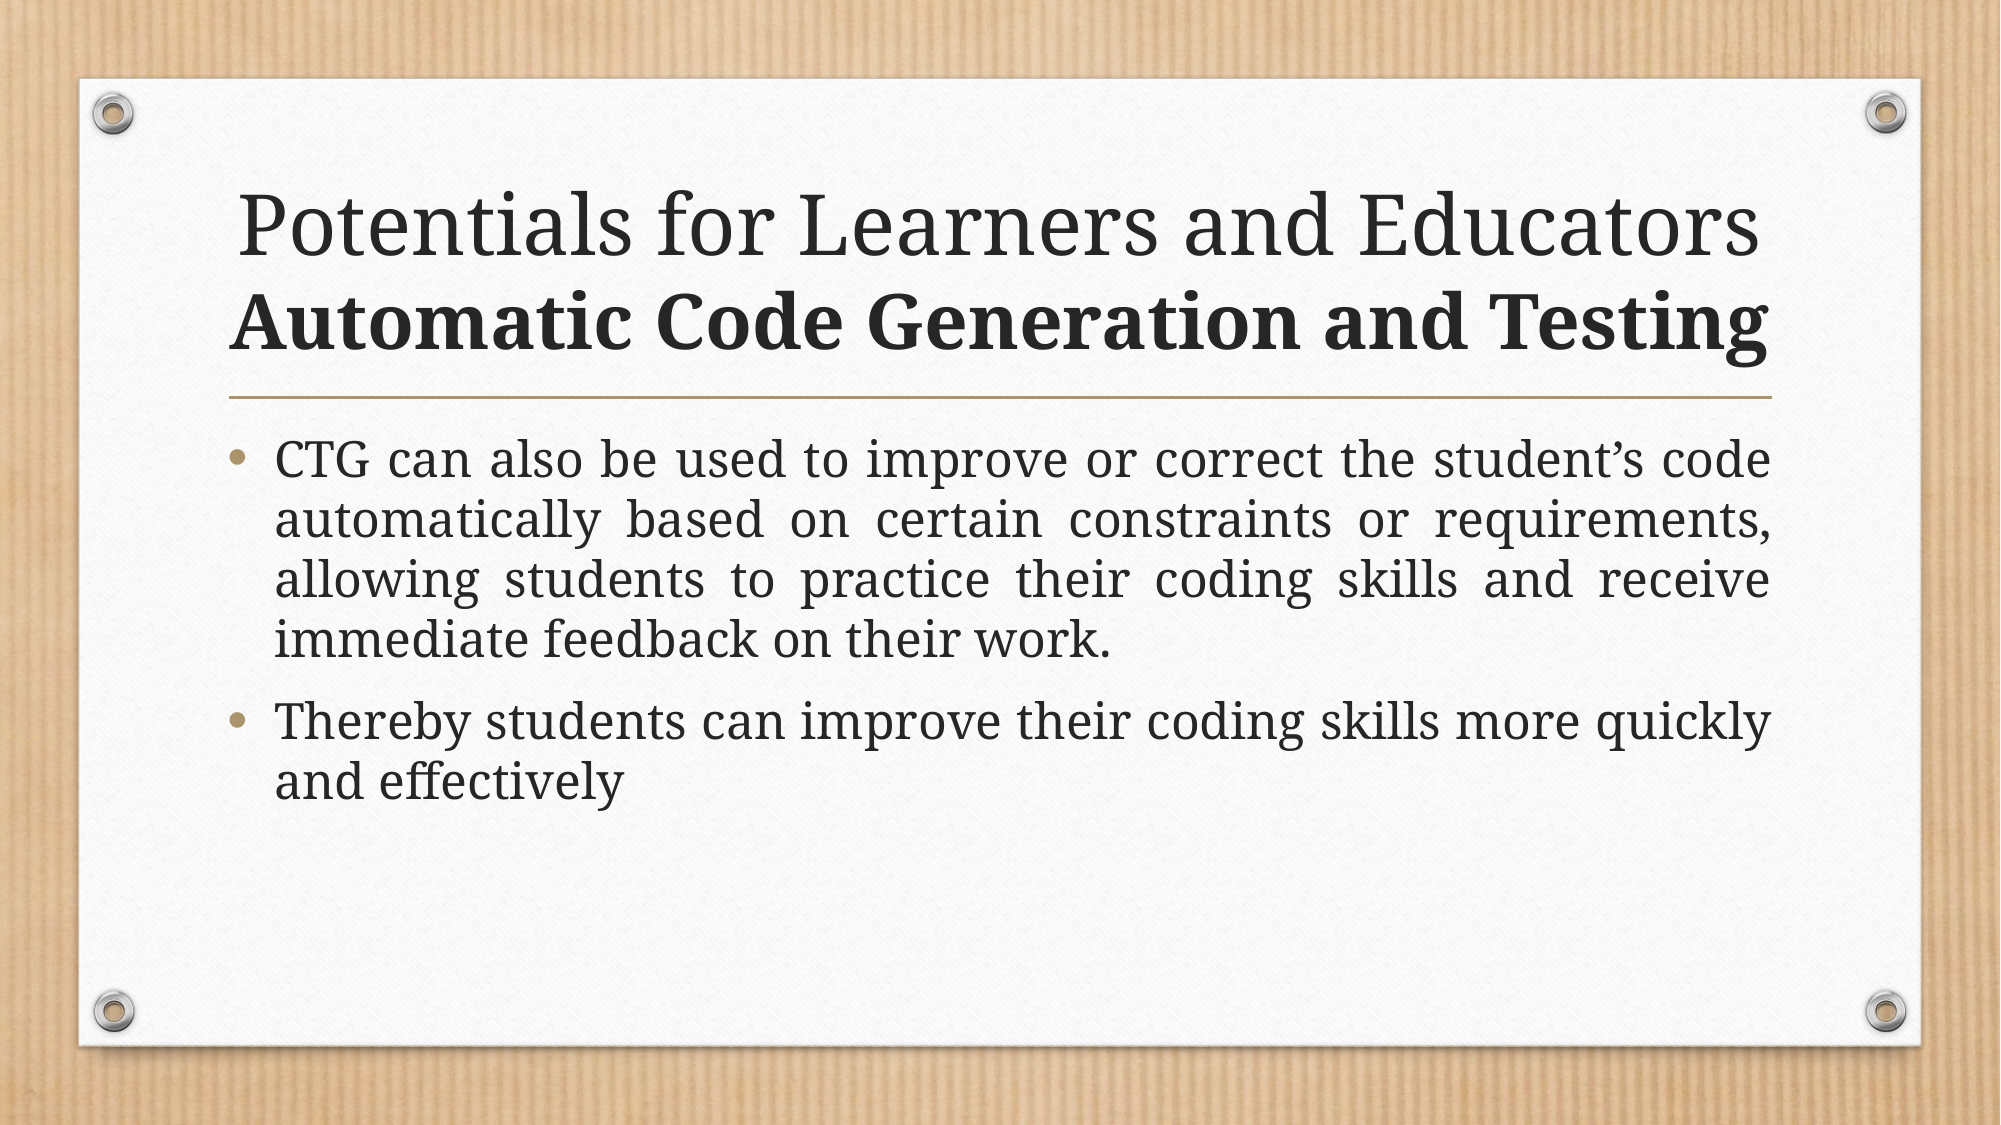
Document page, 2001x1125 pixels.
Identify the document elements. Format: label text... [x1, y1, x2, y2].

title Potentials for Learners and Educators Automatic Code Generation and Testing [212, 161, 1788, 375]
list CTG can also be used to improve or correct the student’s code automatically based on certain constraints or requirements, allowing students to practice their coding skills and receive immediate feedback on their work. Thereby students can improve their coding skills more quickly and effectively [212, 419, 1788, 964]
picture [0, 0, 2001, 1125]
